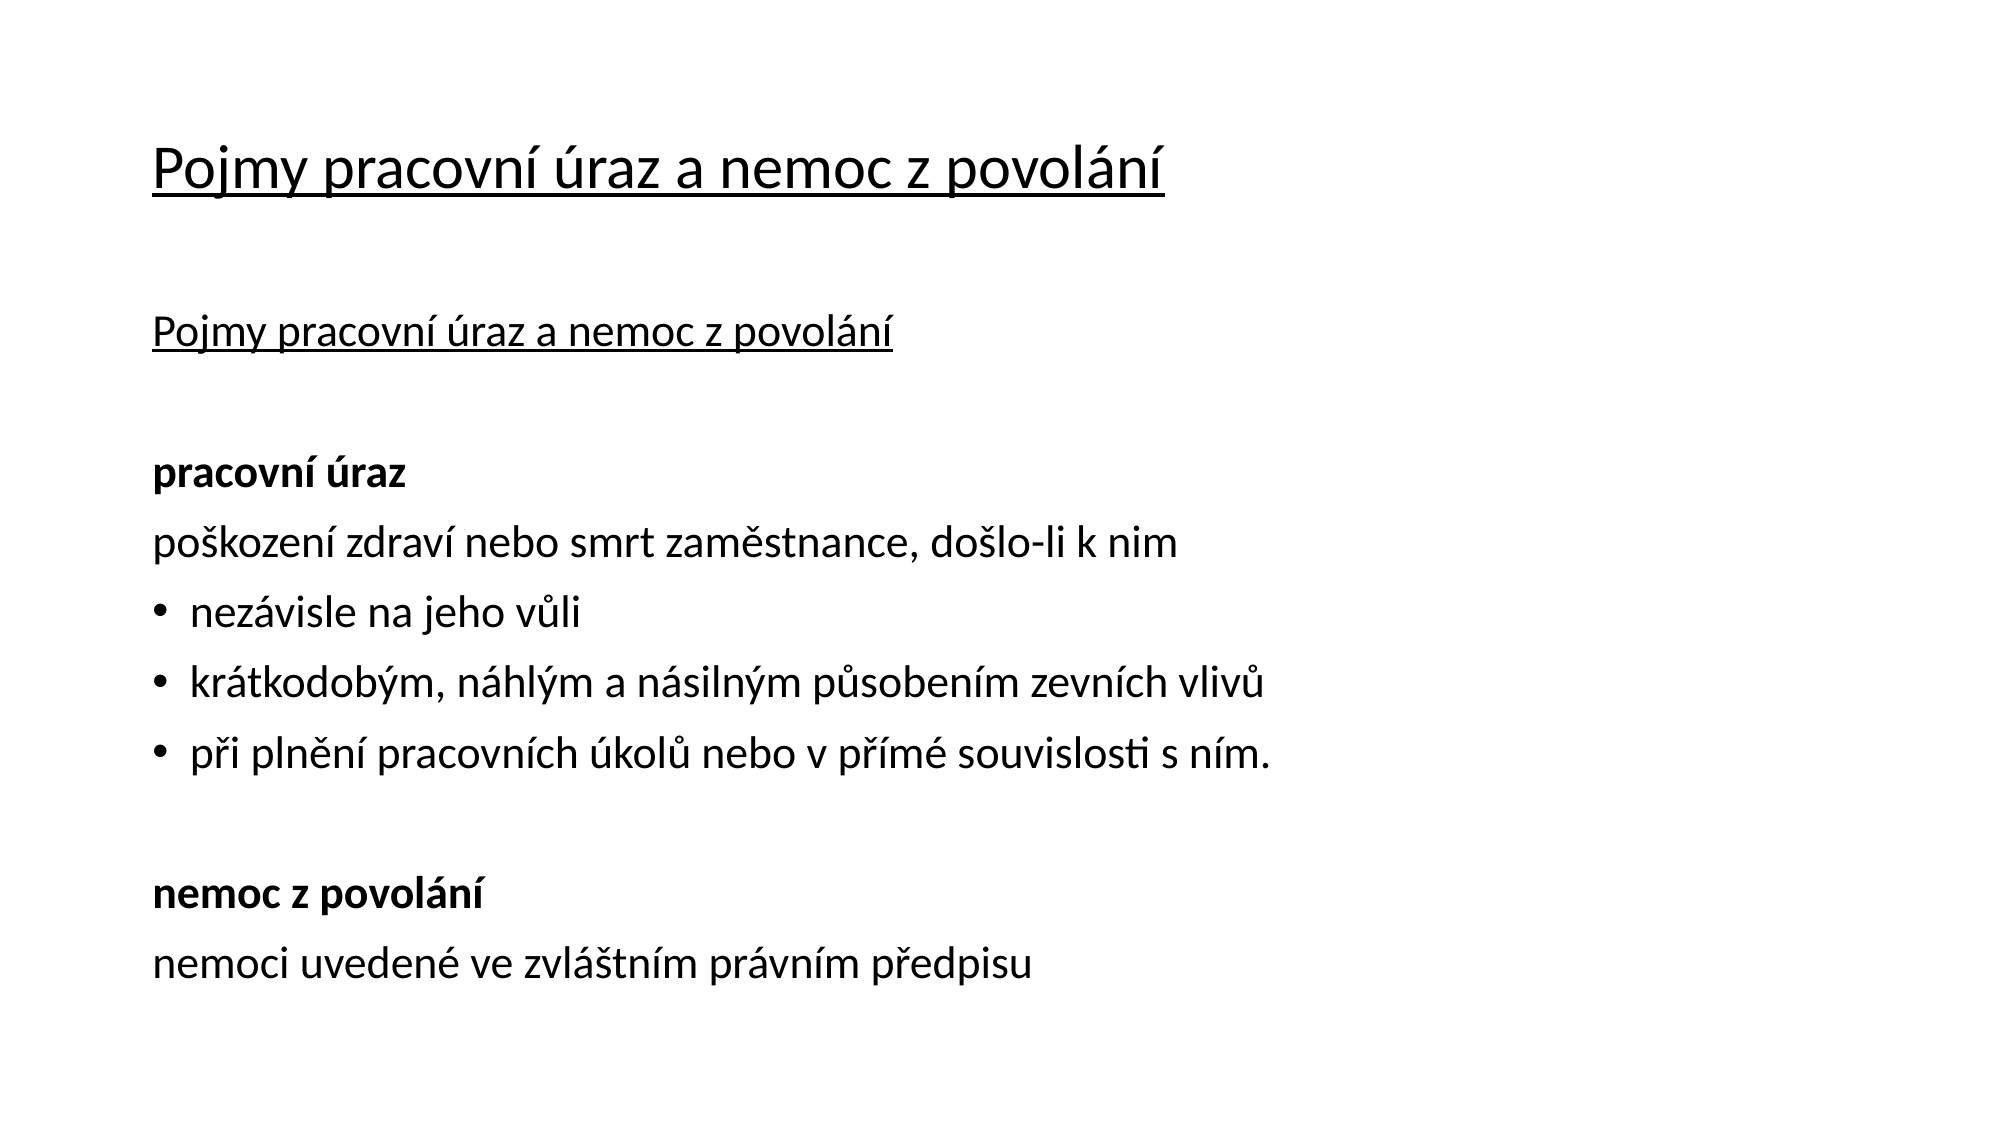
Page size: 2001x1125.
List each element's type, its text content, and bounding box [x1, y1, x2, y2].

list Pojmy pracovní úraz a nemoc z povolání pracovní úraz poškození zdraví nebo smrt zaměstnance, došlo-li k nim nezávisle na jeho vůli krátkodobým, náhlým a násilným působením zevních vlivů při plnění pracovních úkolů nebo v přímé souvislosti s ním. nemoc z povolání nemoci uvedené ve zvláštním právním předpisu [137, 299, 1863, 1014]
title Pojmy pracovní úraz a nemoc z povolání [137, 59, 1863, 278]
